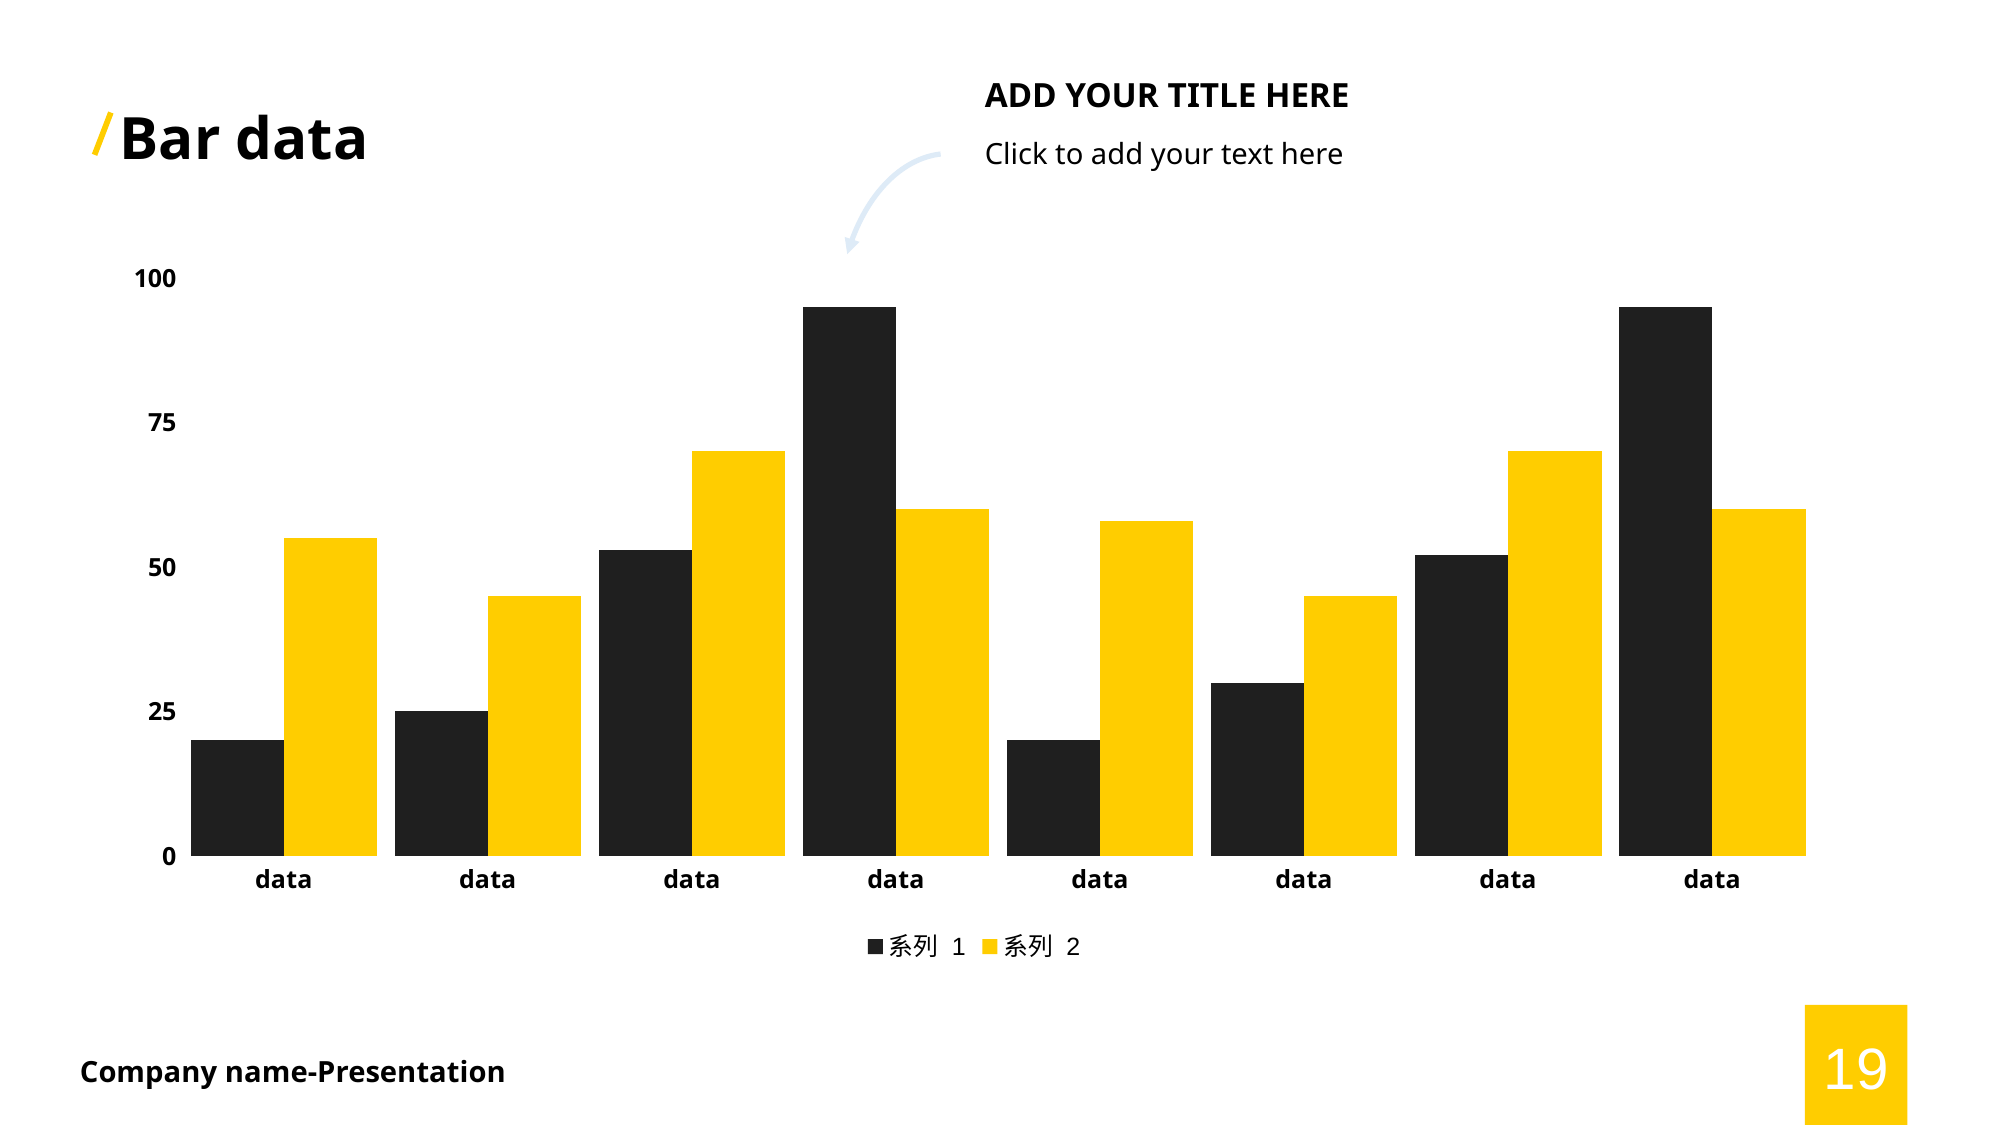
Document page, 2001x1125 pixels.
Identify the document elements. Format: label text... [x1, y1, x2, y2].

text_box Company name-Presentation [64, 1045, 532, 1096]
text_box ADD YOUR TITLE HERE [970, 66, 1392, 121]
text_box 19 [1804, 1004, 1908, 1125]
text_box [94, 112, 111, 155]
text_box Click to add your text here [970, 121, 1439, 153]
text_box Bar data [104, 93, 970, 153]
chart [98, 153, 1850, 970]
